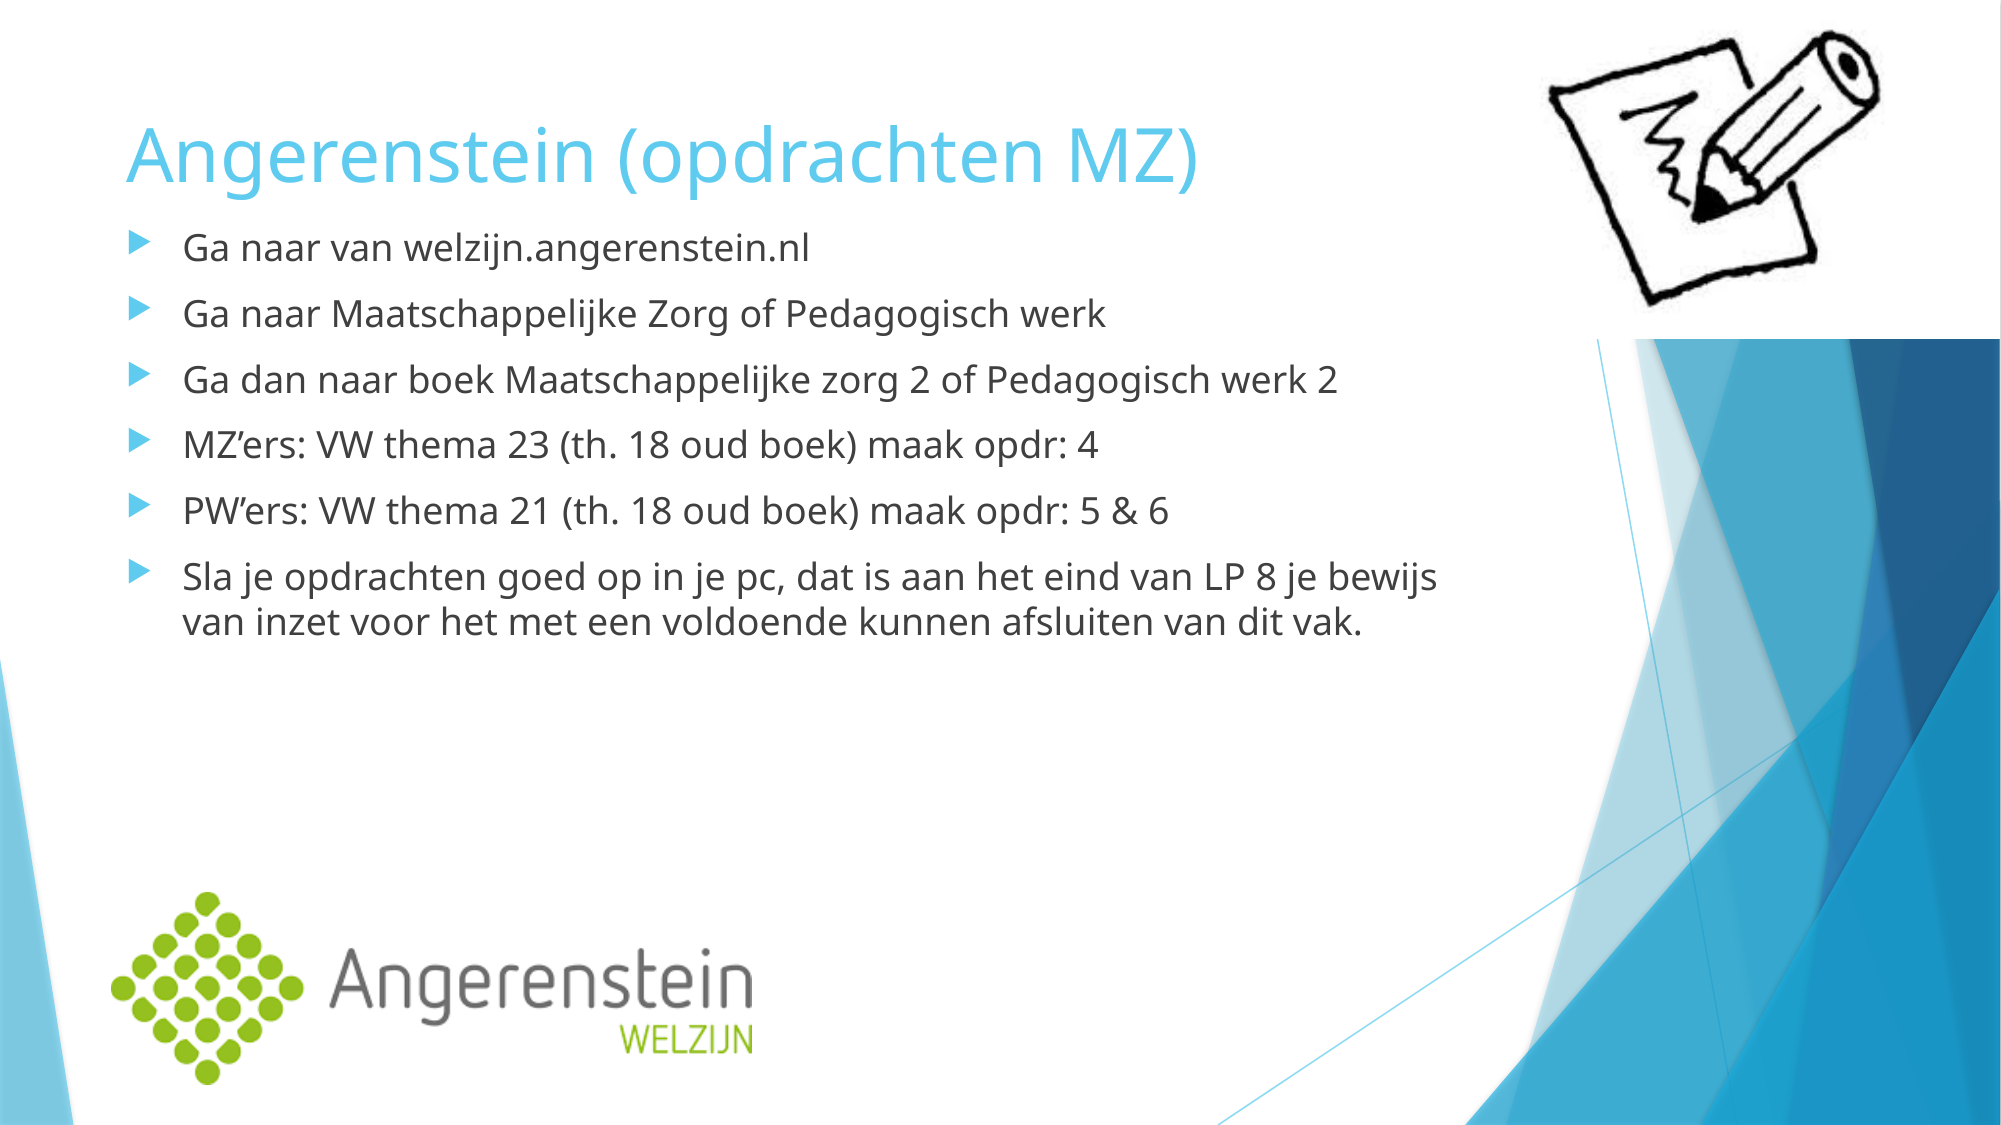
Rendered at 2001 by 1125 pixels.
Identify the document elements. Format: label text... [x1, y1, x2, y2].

title Angerenstein (opdrachten MZ) [111, 99, 1425, 216]
list Ga naar van welzijn.angerenstein.nl Ga naar Maatschappelijke Zorg of Pedagogisch werk Ga dan naar boek Maatschappelijke zorg 2 of Pedagogisch werk 2 MZ’ers: VW thema 23 (th. 18 oud boek) maak opdr: 4 PW’ers: VW thema 21 (th. 18 oud boek) maak opdr: 5 & 6 Sla je opdrachten goed op in je pc, dat is aan het eind van LP 8 je bewijs van inzet voor het met een voldoende kunnen afsluiten van dit vak. [111, 216, 1496, 853]
picture [110, 892, 753, 1086]
picture [1429, 0, 2000, 340]
